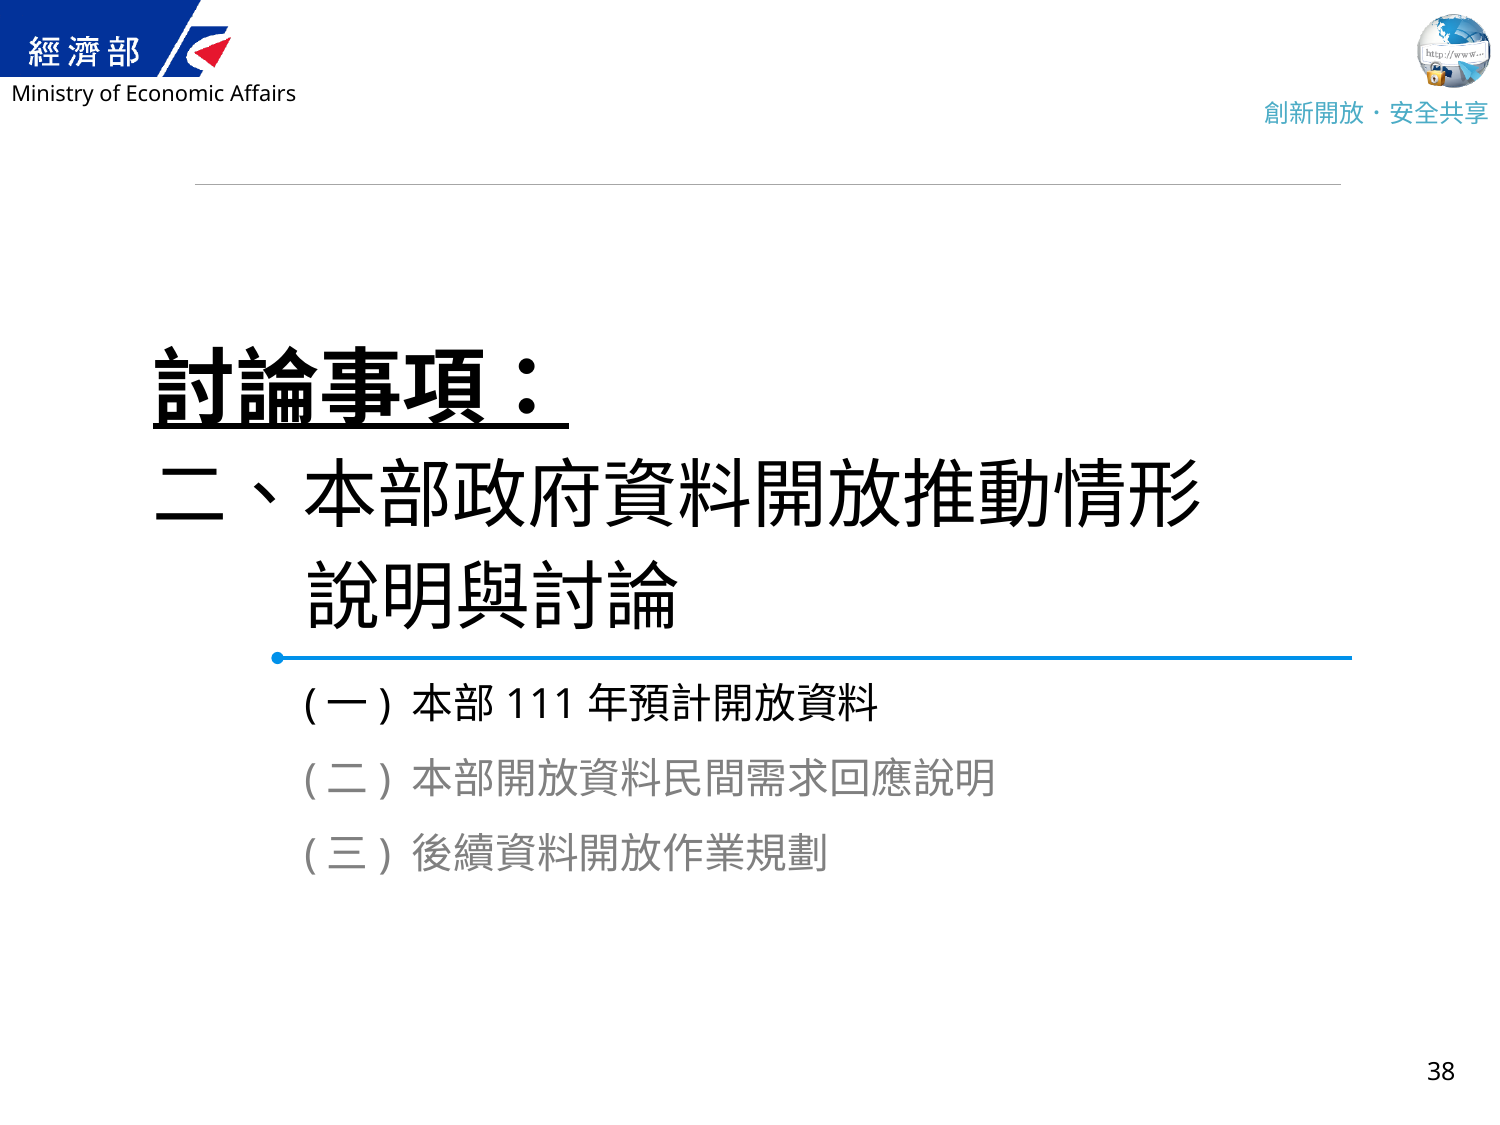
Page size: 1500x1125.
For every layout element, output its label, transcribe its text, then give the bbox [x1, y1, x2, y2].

list (一) 本部111年預計開放資料 (二) 本部開放資料民間需求回應說明 (三) 後續資料開放作業規劃 [289, 668, 1128, 898]
slide_number 38 [1120, 1042, 1471, 1103]
text_box 討論事項： 二、本部政府資料開放推動情形 說明與討論 [138, 326, 1379, 647]
picture [1411, 10, 1495, 90]
picture [0, 0, 231, 77]
